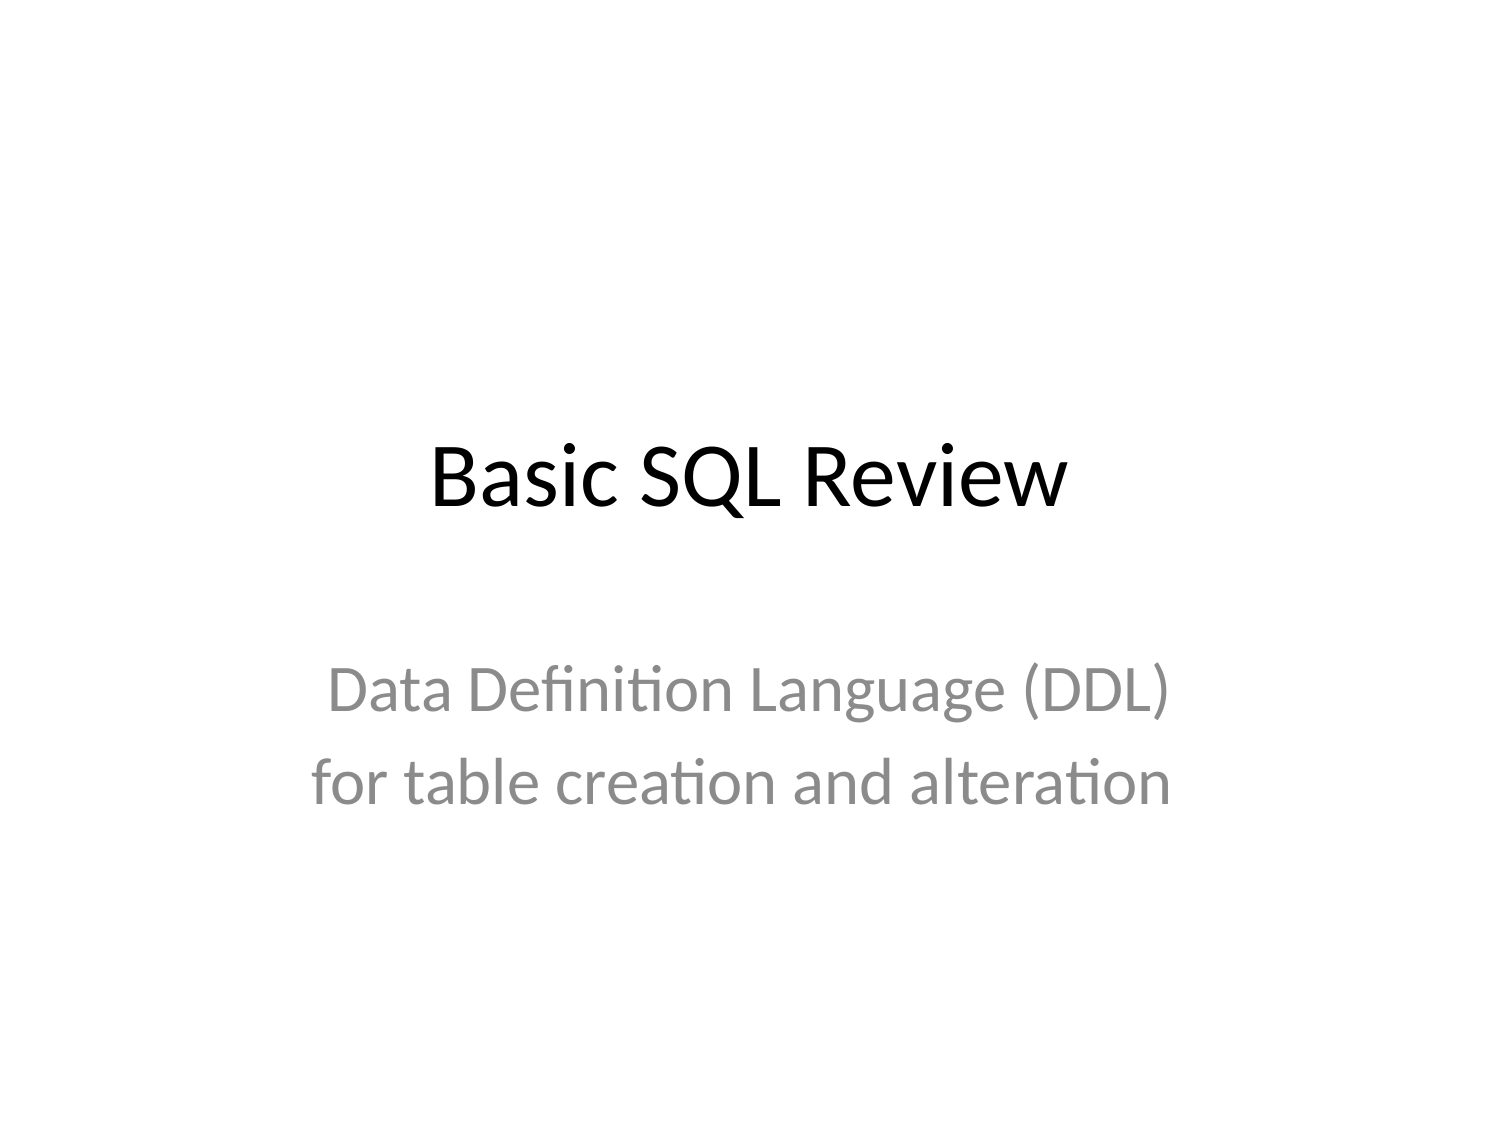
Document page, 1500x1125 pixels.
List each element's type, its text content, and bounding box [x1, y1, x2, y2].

subtitle Data Definition Language (DDL) for table creation and alteration [225, 637, 1275, 925]
title Basic SQL Review [112, 349, 1388, 591]
